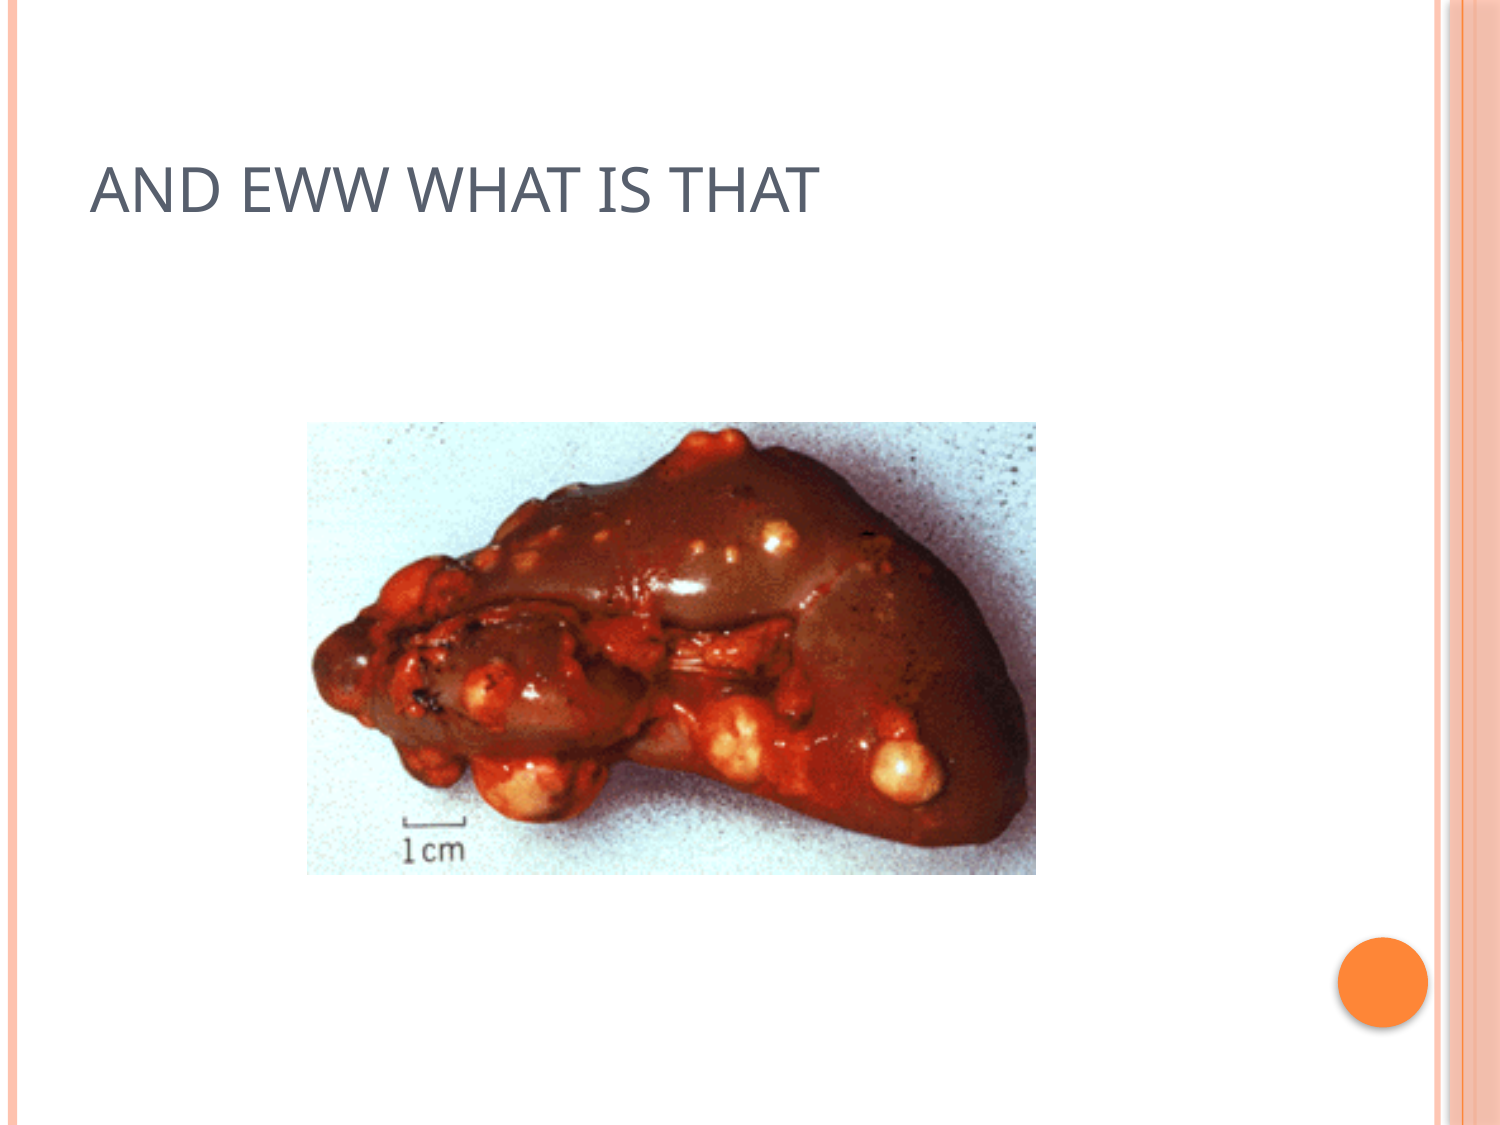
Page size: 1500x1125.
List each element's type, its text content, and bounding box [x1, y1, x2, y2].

picture [306, 422, 1036, 876]
title AND EWW WHAT IS THAT [75, 45, 1300, 233]
